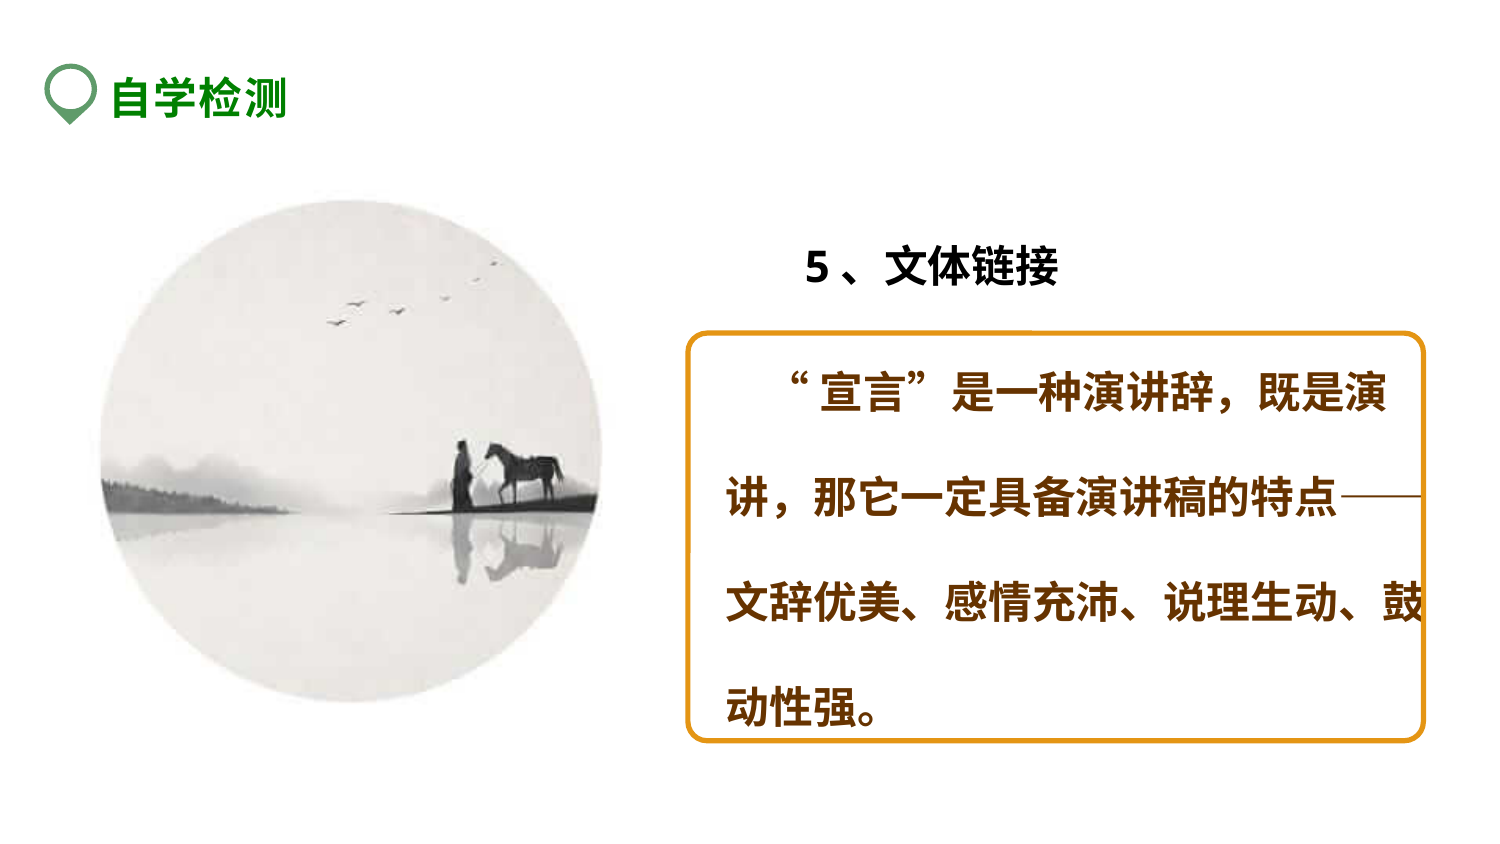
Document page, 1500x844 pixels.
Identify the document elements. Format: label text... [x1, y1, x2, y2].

picture [76, 178, 623, 725]
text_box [44, 63, 317, 132]
text_box “宣言”是一种演讲辞，既是演讲，那它一定具备演讲稿的特点——文辞优美、感情充沛、说理生动、鼓动性强。 [714, 306, 1443, 738]
text_box [687, 333, 1424, 741]
text_box 5、文体链接 [793, 233, 1071, 297]
